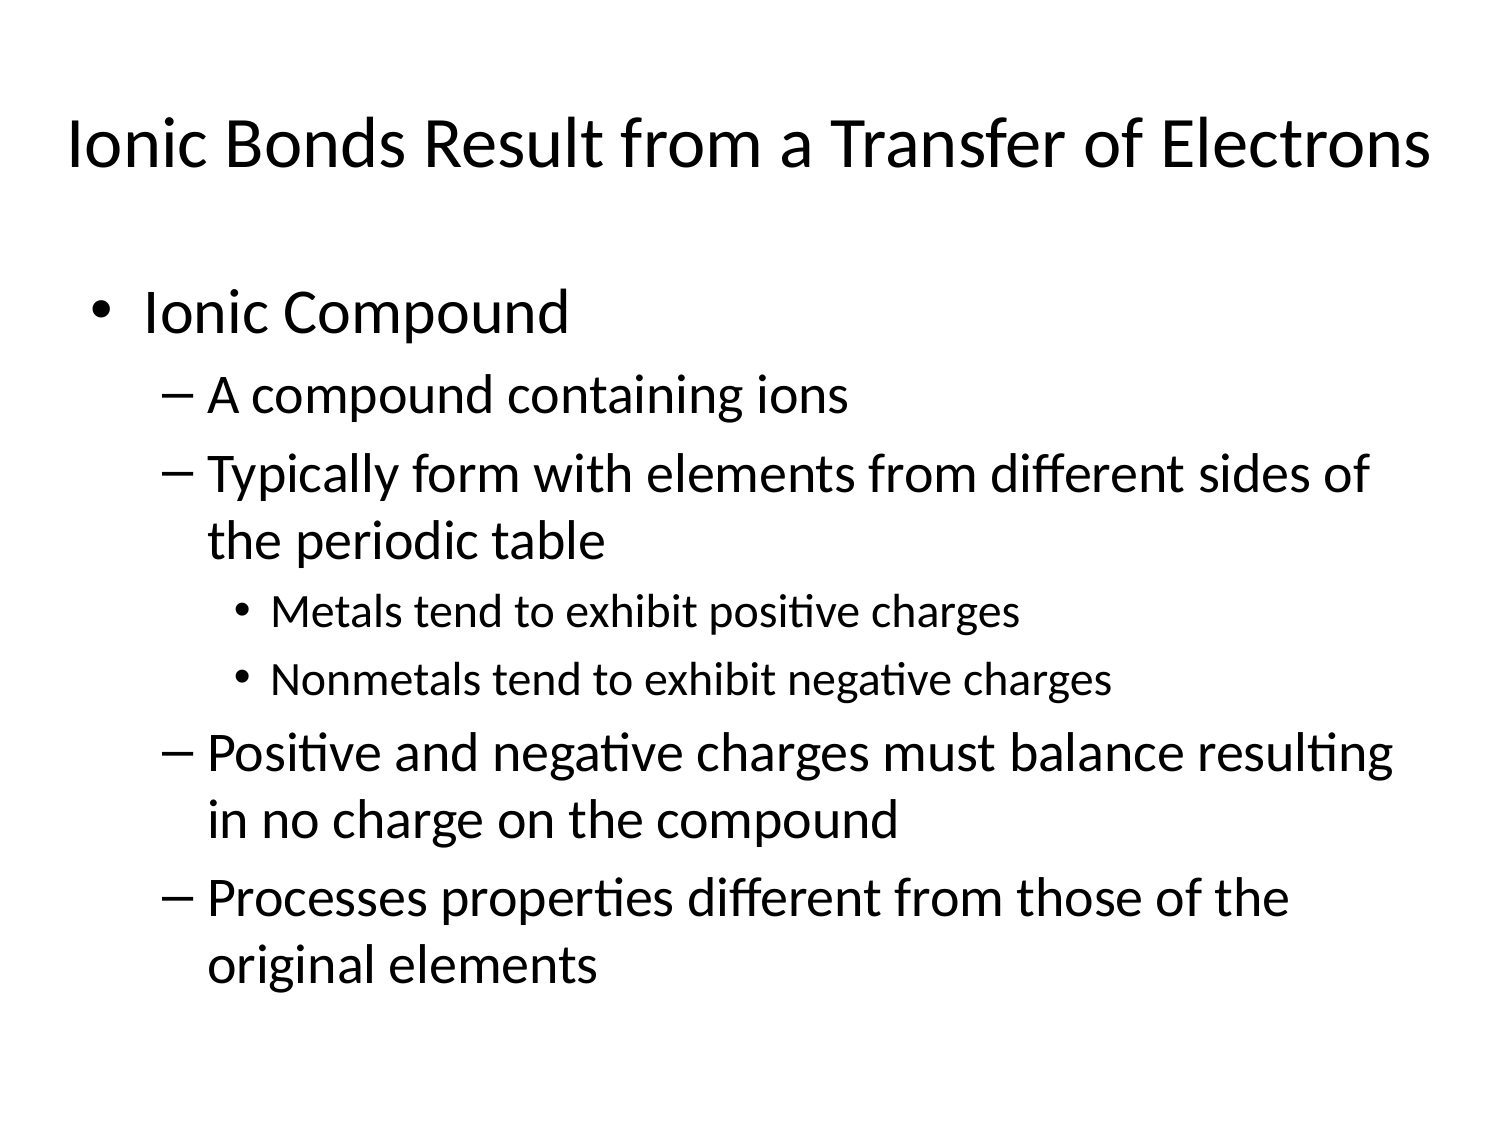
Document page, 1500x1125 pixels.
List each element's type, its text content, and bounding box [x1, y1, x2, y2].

title Ionic Bonds Result from a Transfer of Electrons [0, 50, 1500, 227]
list Ionic Compound A compound containing ions Typically form with elements from different sides of the periodic table Metals tend to exhibit positive charges Nonmetals tend to exhibit negative charges Positive and negative charges must balance resulting in no charge on the compound Processes properties different from those of the original elements [75, 262, 1425, 1005]
